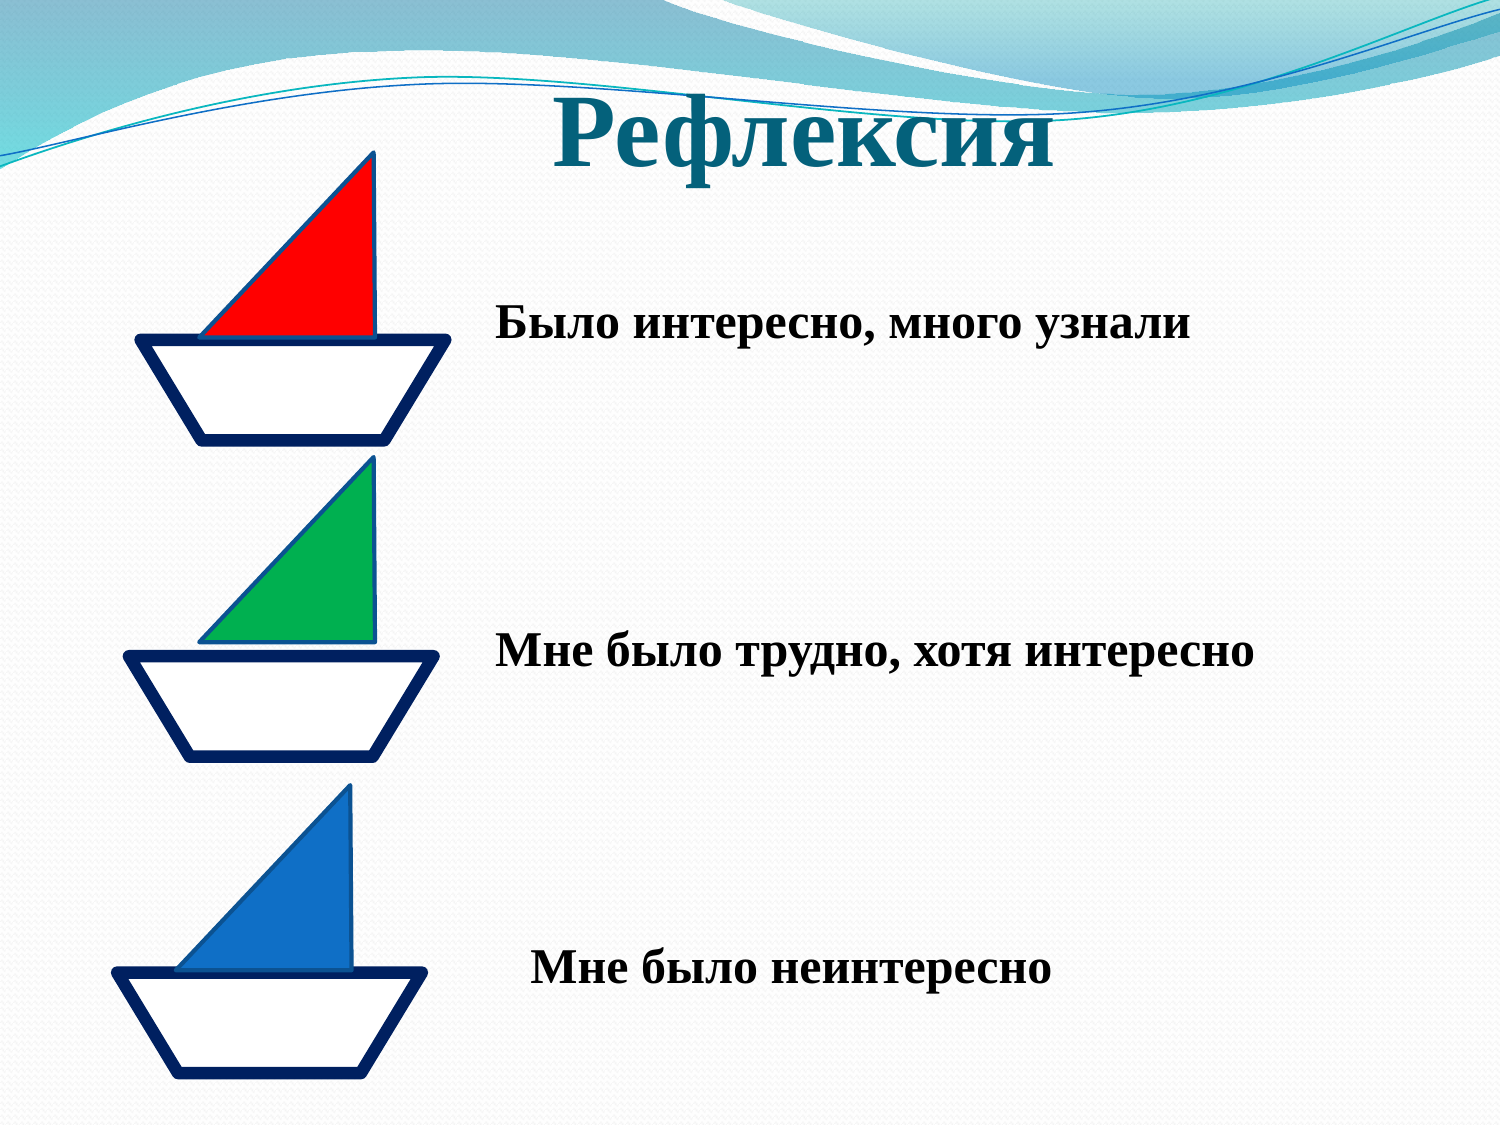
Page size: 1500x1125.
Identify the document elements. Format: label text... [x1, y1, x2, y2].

text_box Мне было неинтересно [515, 925, 1278, 1001]
text_box [197, 455, 378, 645]
text_box [138, 337, 448, 443]
text_box [127, 654, 436, 759]
text_box Мне было трудно, хотя интересно [480, 609, 1349, 685]
text_box [115, 970, 424, 1076]
text_box [197, 150, 378, 340]
text_box Было интересно, много узнали [480, 281, 1219, 356]
text_box [173, 783, 354, 973]
title Рефлексия [58, 0, 1409, 188]
